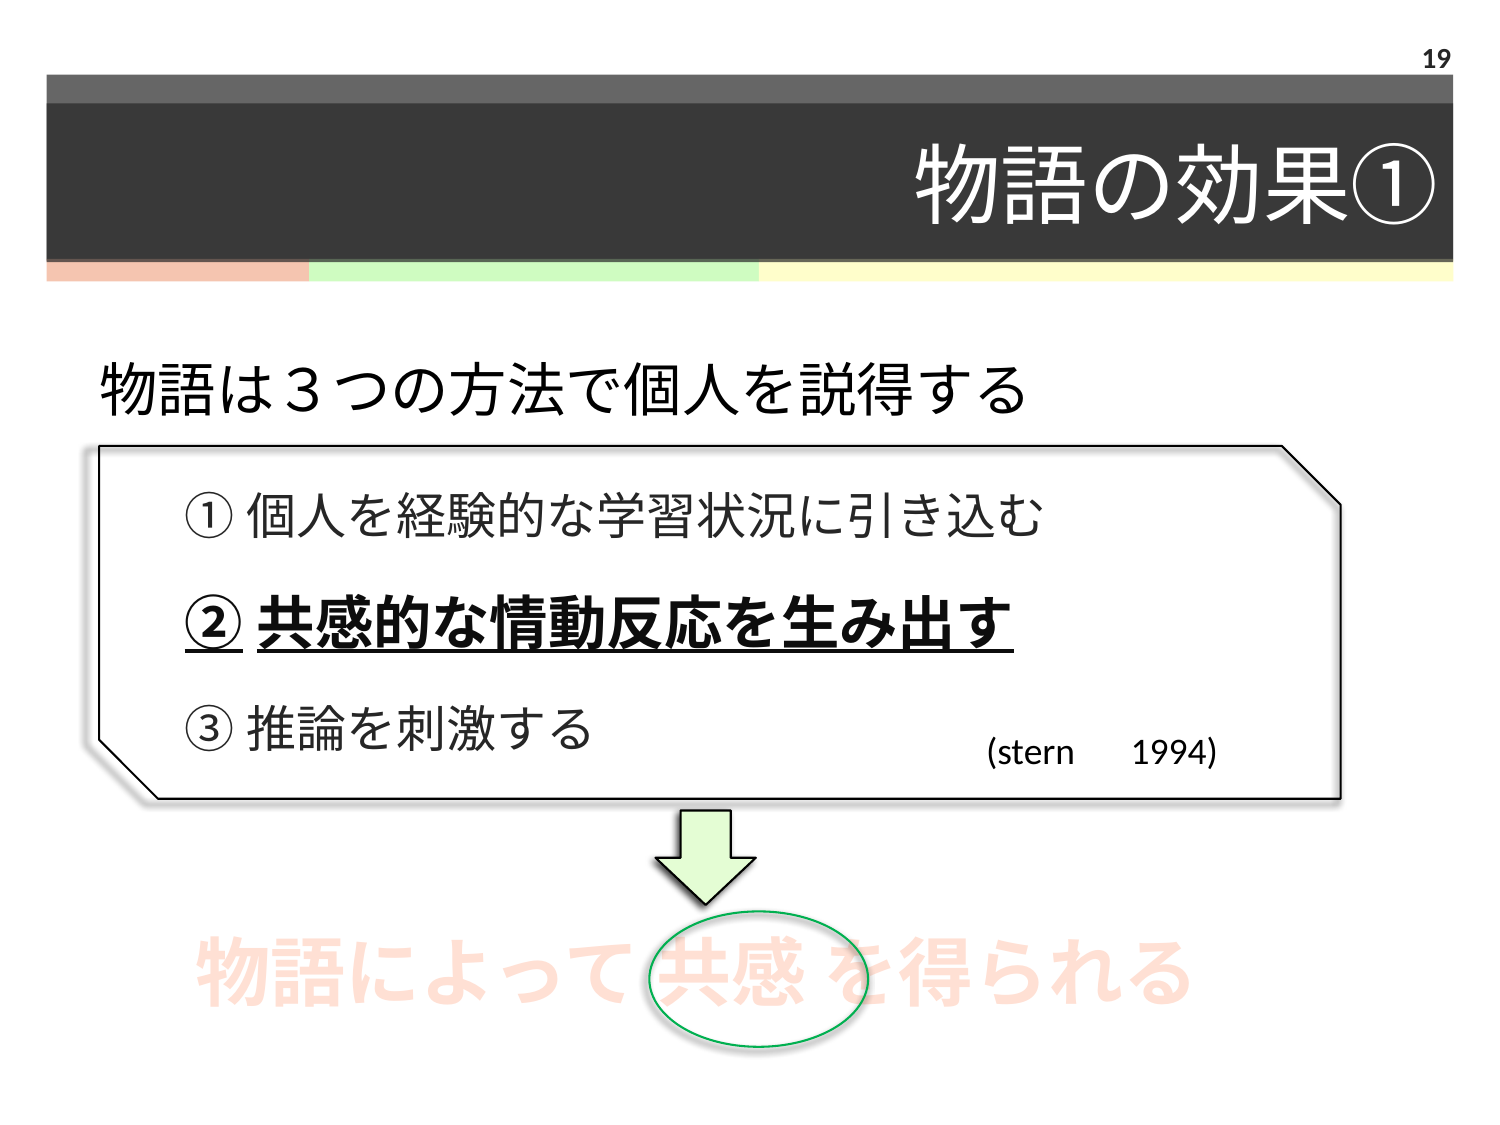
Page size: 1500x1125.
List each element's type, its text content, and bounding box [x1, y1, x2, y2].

text_box 物語は３つの方法で個人を説得する [84, 345, 1172, 431]
text_box [98, 444, 1342, 800]
text_box [654, 809, 757, 906]
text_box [169, 476, 1251, 782]
title 物語の効果① [46, 103, 1454, 263]
slide_number 19 [1362, 27, 1467, 87]
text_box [179, 910, 1321, 1048]
